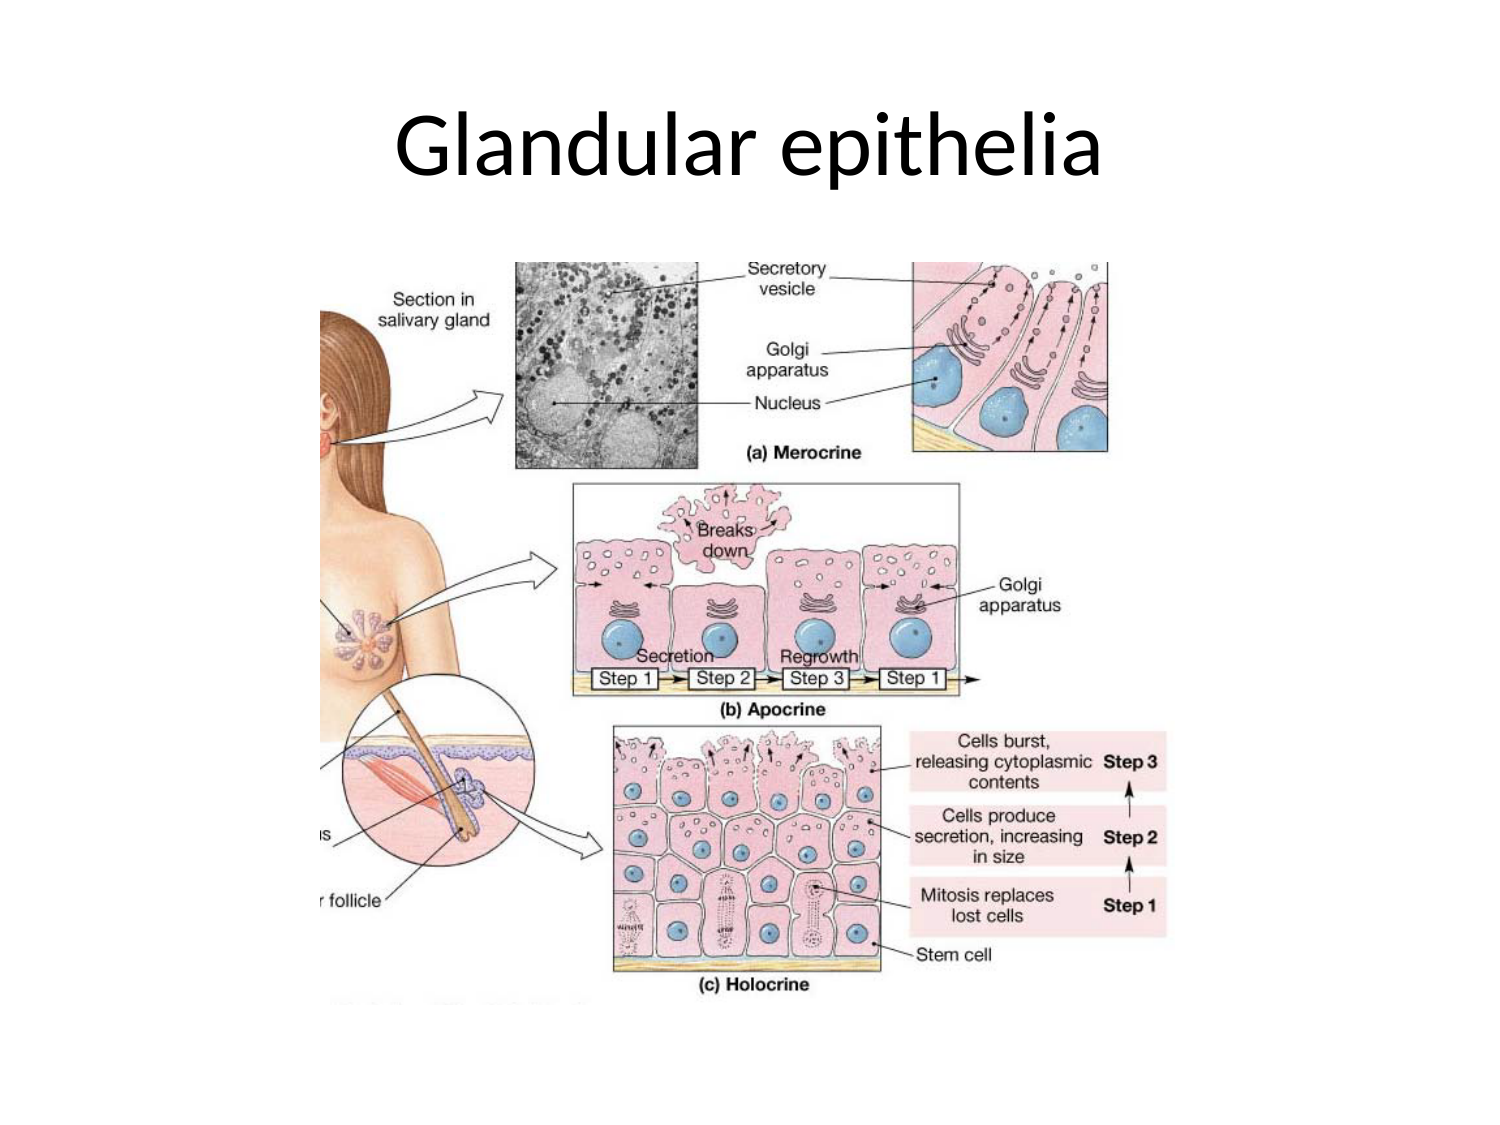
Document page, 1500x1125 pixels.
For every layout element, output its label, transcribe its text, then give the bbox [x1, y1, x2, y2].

title Glandular epithelia [75, 45, 1425, 233]
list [319, 262, 1181, 1006]
